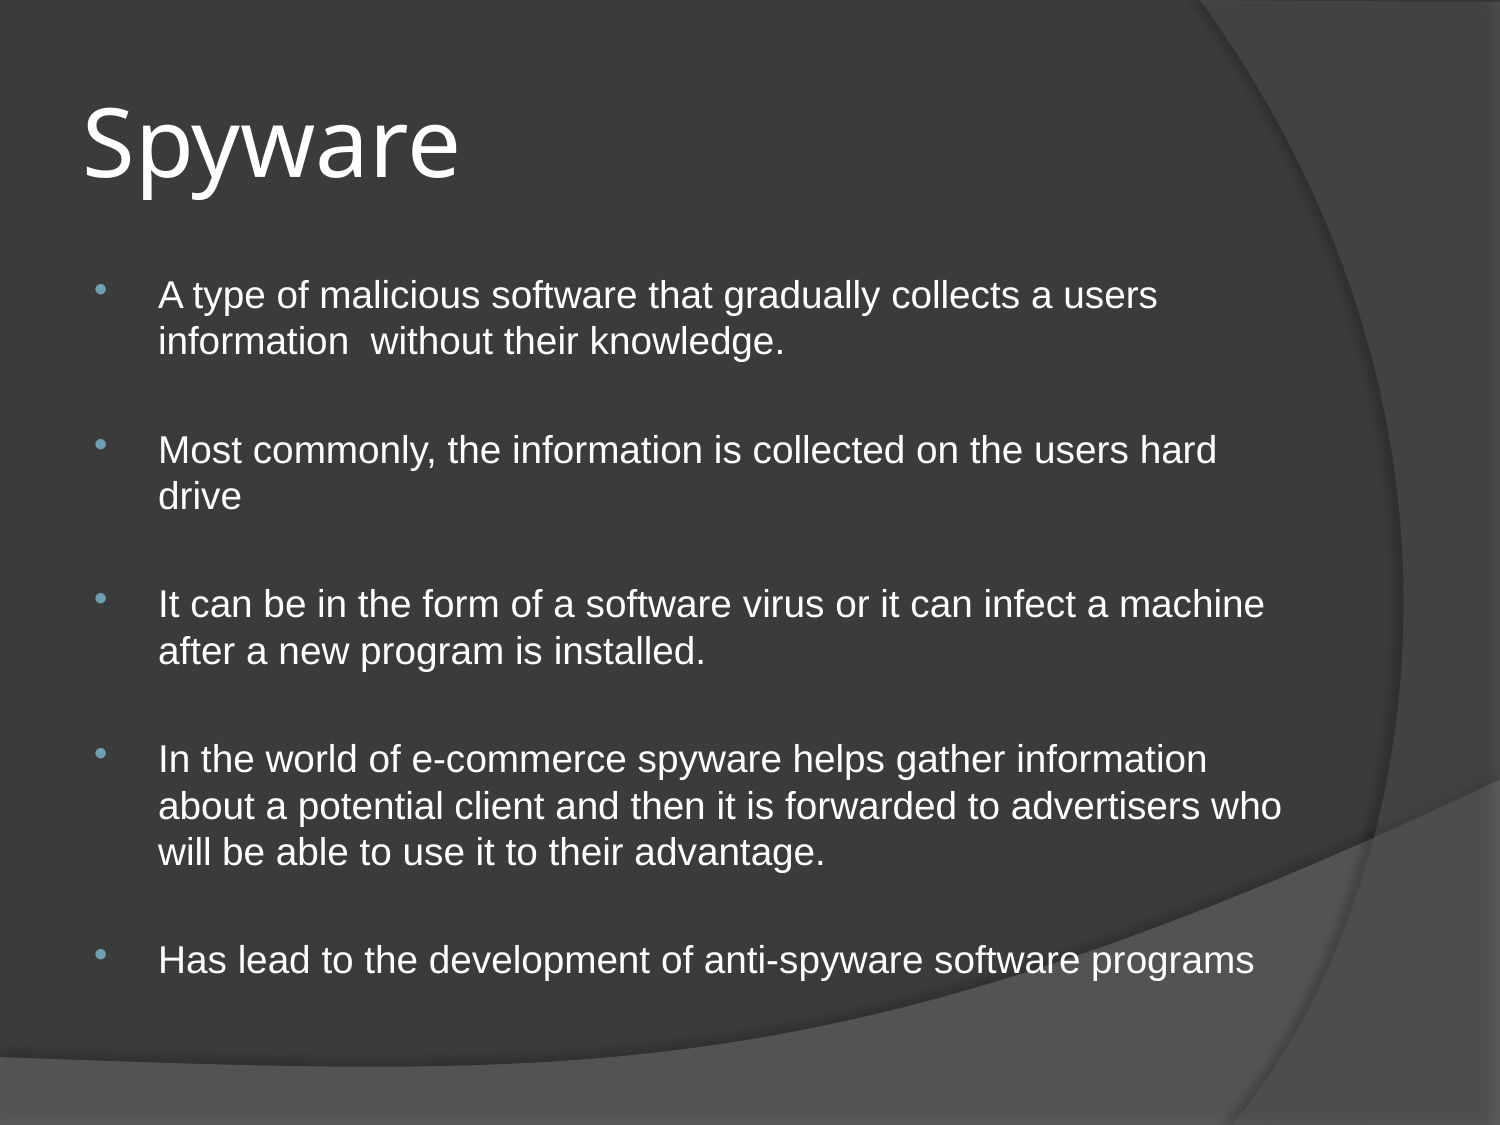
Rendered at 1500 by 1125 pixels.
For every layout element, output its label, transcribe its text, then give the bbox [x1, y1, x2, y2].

title Spyware [75, 45, 1300, 233]
list A type of malicious software that gradually collects a users information without their knowledge. Most commonly, the information is collected on the users hard drive It can be in the form of a software virus or it can infect a machine after a new program is installed. In the world of e-commerce spyware helps gather information about a potential client and then it is forwarded to advertisers who will be able to use it to their advantage. Has lead to the development of anti-spyware software programs [75, 262, 1300, 1005]
